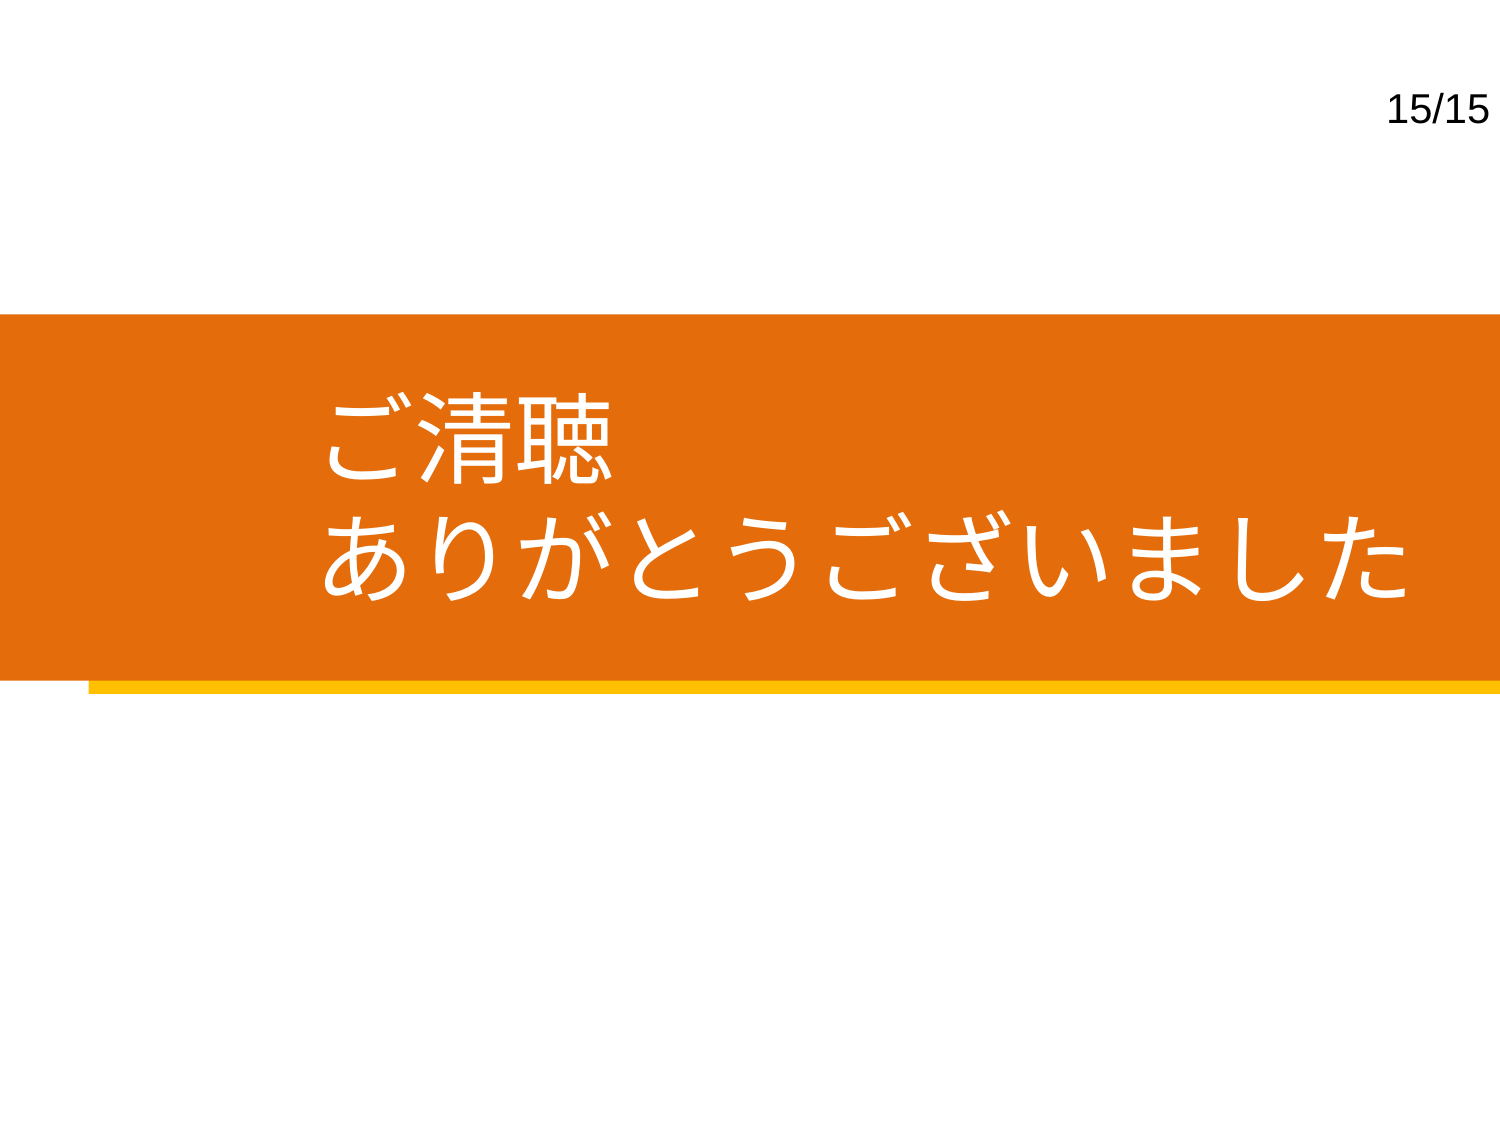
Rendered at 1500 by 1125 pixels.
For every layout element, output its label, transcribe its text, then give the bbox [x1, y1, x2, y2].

text_box ご清聴 ありがとうございました [300, 368, 1430, 624]
text_box [87, 682, 1500, 695]
text_box [0, 313, 1500, 682]
text_box 15/15 [1371, 74, 1500, 140]
